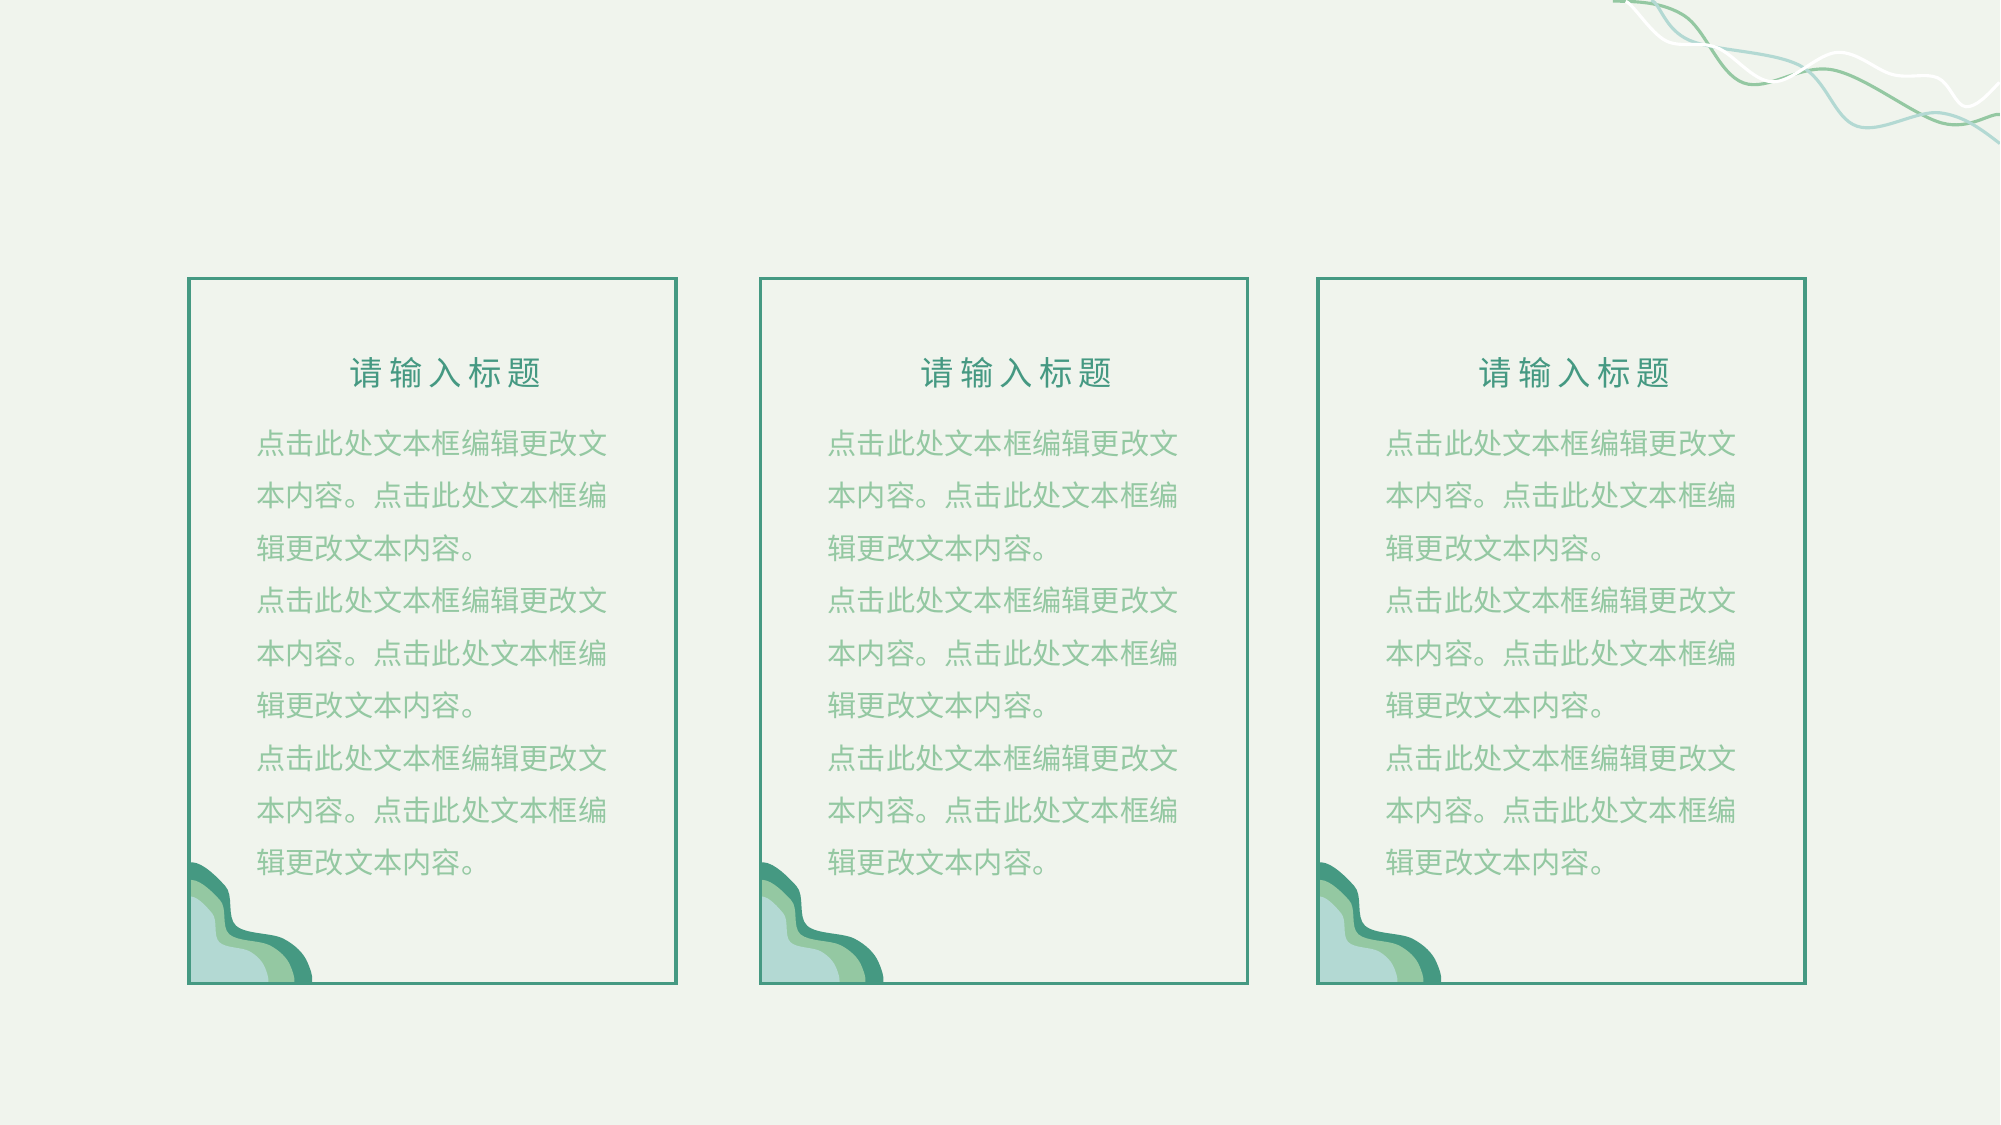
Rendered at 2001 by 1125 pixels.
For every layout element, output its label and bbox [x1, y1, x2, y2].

text_box [1370, 344, 1778, 941]
text_box [1317, 278, 1805, 984]
text_box [188, 278, 676, 984]
text_box [812, 344, 1220, 941]
text_box [1620, 0, 2000, 144]
text_box [760, 278, 1248, 984]
text_box [241, 344, 649, 941]
